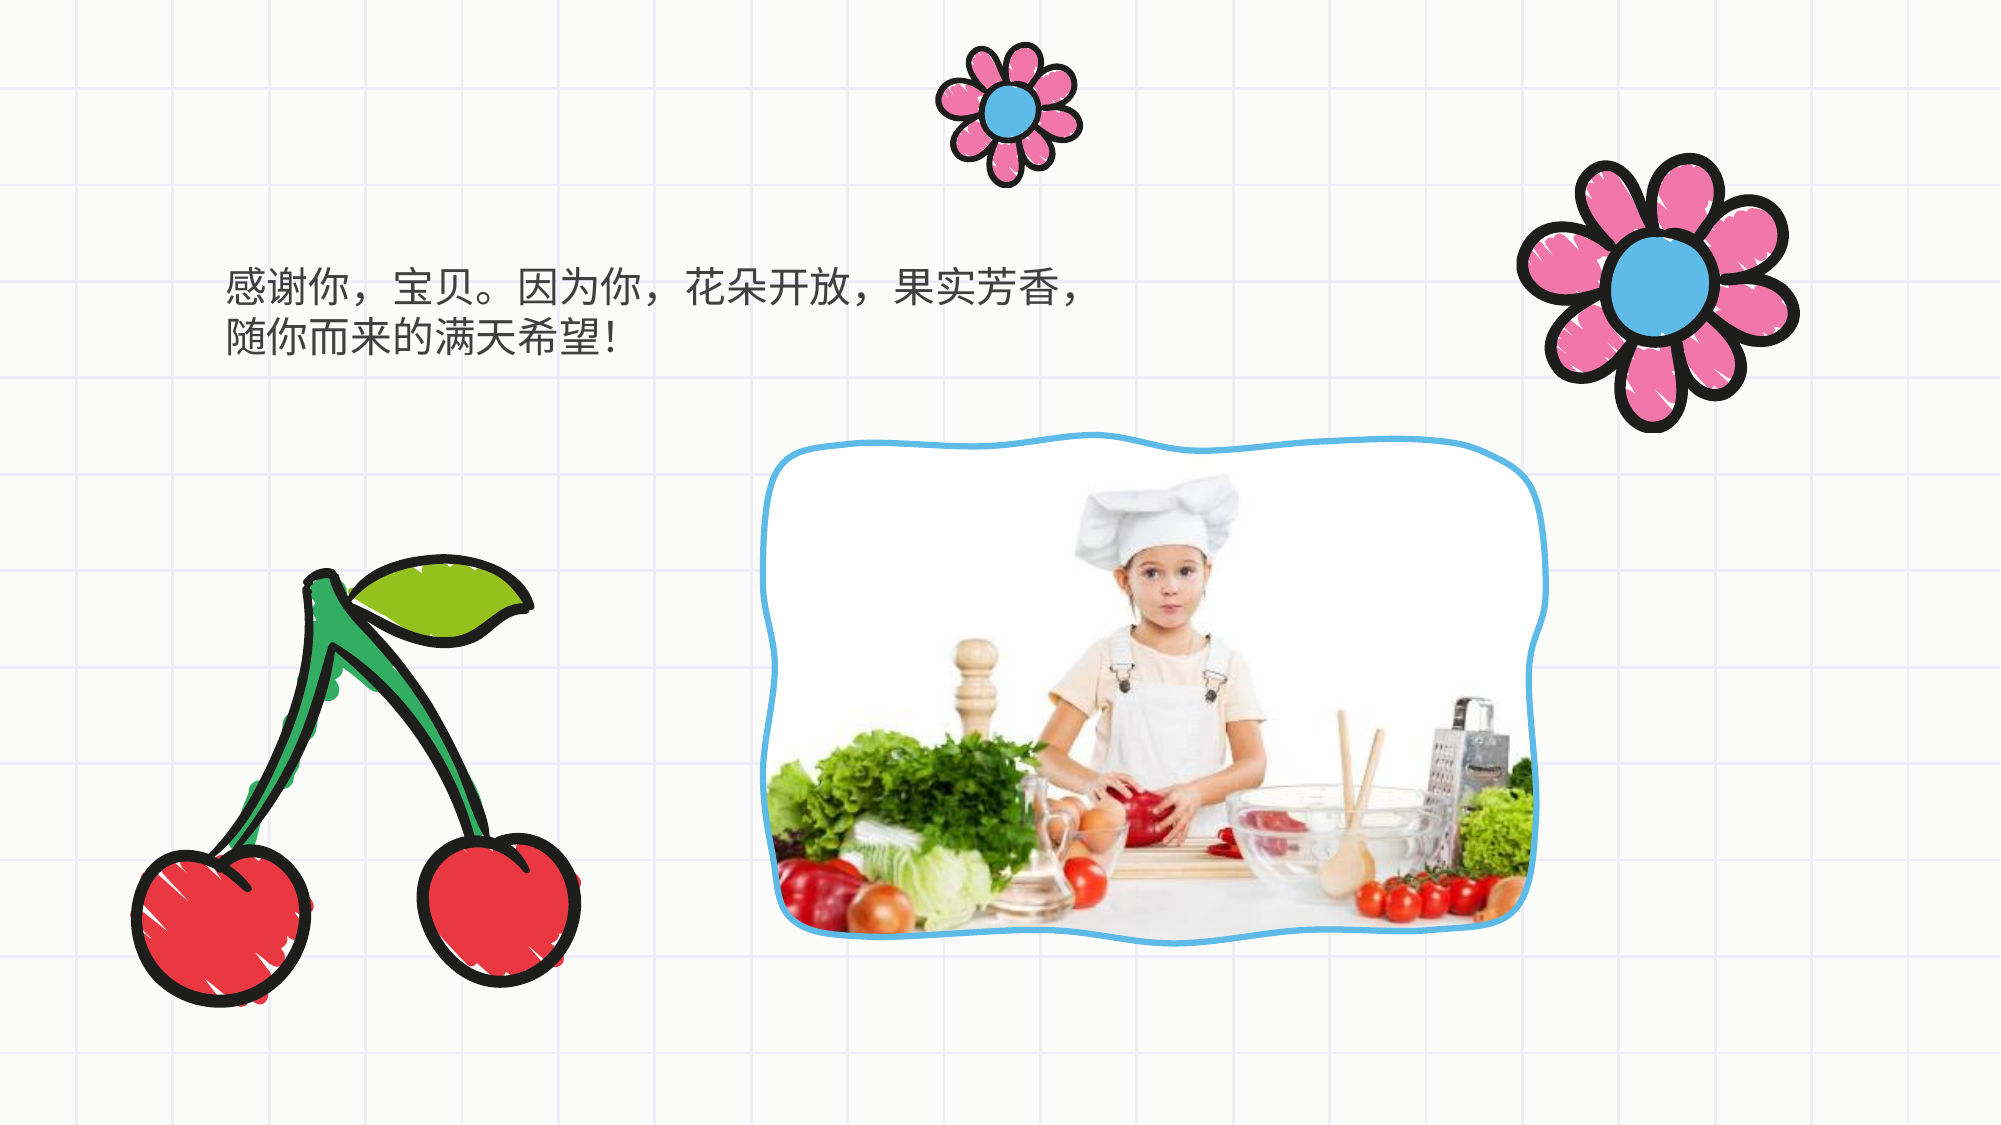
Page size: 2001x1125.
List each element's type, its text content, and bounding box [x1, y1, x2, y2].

picture [130, 553, 582, 1008]
picture [762, 435, 1546, 944]
text_box 感谢你，宝贝。因为你，花朵开放，果实芳香， 随你而来的满天希望！ [210, 253, 1211, 369]
picture [935, 41, 1084, 188]
picture [1516, 152, 1800, 434]
